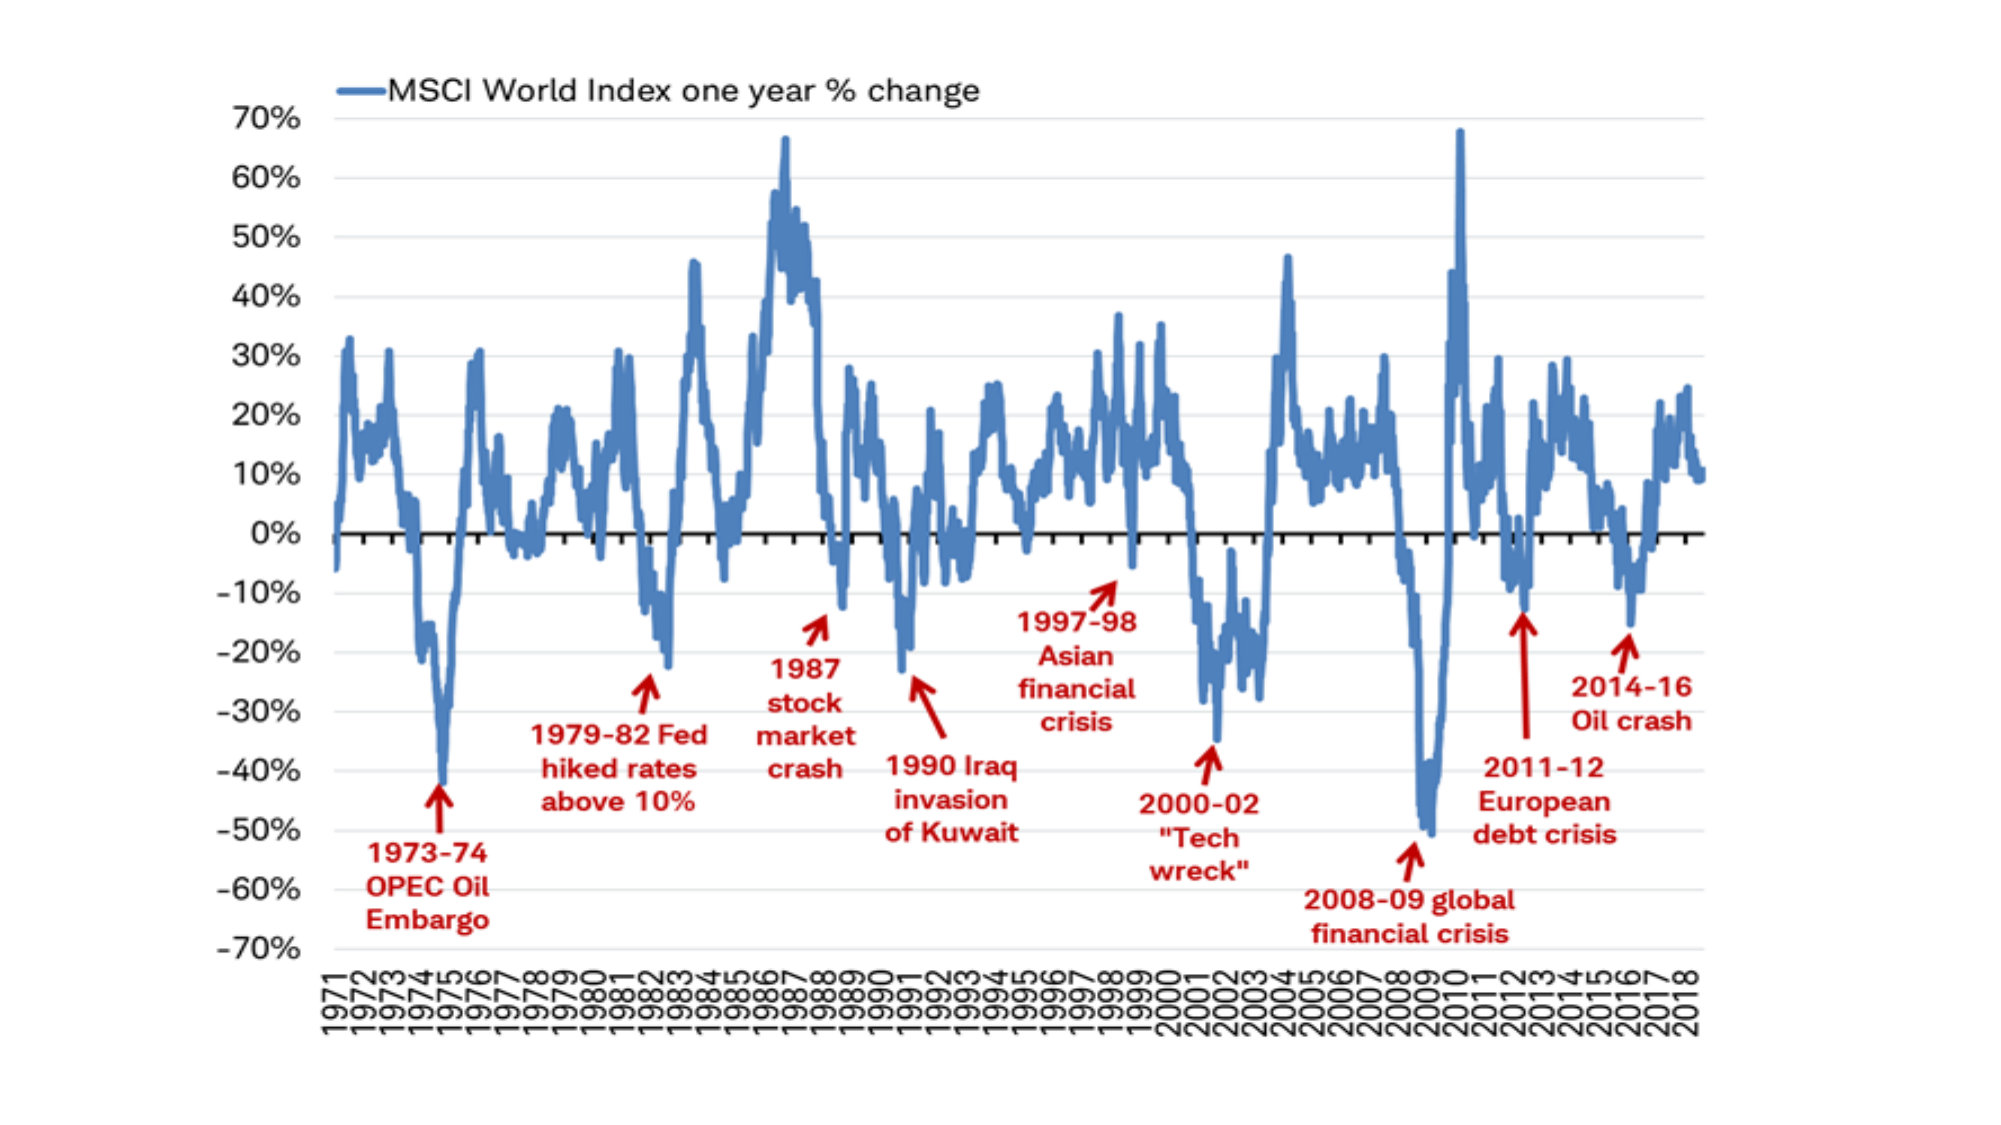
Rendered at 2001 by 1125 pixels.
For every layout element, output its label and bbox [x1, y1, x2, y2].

list [213, 72, 1720, 1041]
